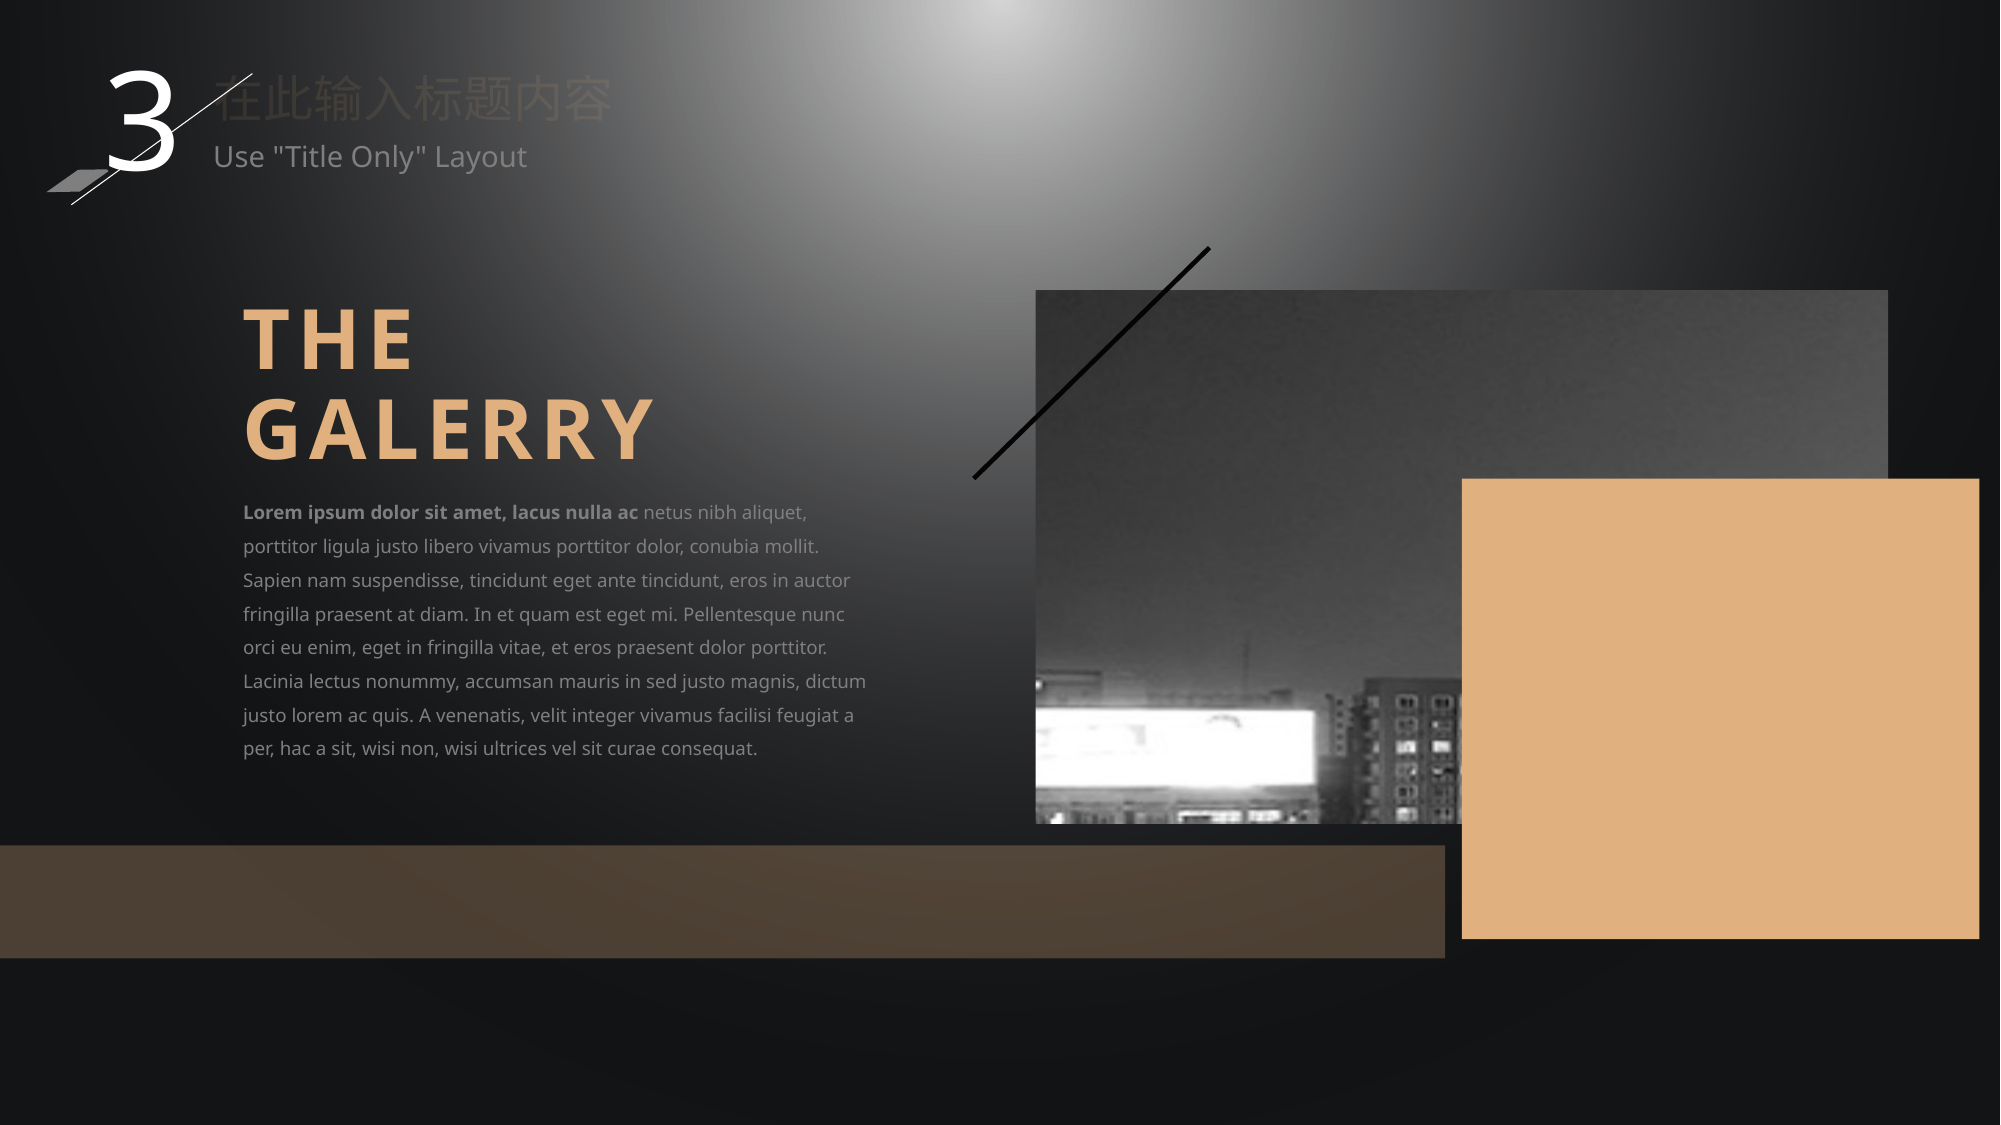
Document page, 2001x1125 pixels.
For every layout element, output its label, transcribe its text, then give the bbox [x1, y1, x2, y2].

text_box Lorem ipsum dolor sit amet, lacus nulla ac netus nibh aliquet, porttitor ligula justo libero vivamus porttitor dolor, conubia mollit. Sapien nam suspendisse, tincidunt eget ante tincidunt, eros in auctor fringilla praesent at diam. In et quam est eget mi. Pellentesque nunc orci eu enim, eget in fringilla vitae, et eros praesent dolor porttitor. Lacinia lectus nonummy, accumsan mauris in sed justo magnis, dictum justo lorem ac quis. A venenatis, velit integer vivamus facilisi feugiat a per, hac a sit, wisi non, wisi ultrices vel sit curae consequat. [228, 482, 883, 767]
text_box THE GALERRY [228, 290, 783, 393]
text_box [88, 25, 222, 239]
text_box [1461, 478, 1980, 940]
text_box [0, 844, 1446, 959]
picture [1035, 290, 1889, 824]
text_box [973, 247, 1210, 479]
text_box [222, 60, 1455, 182]
